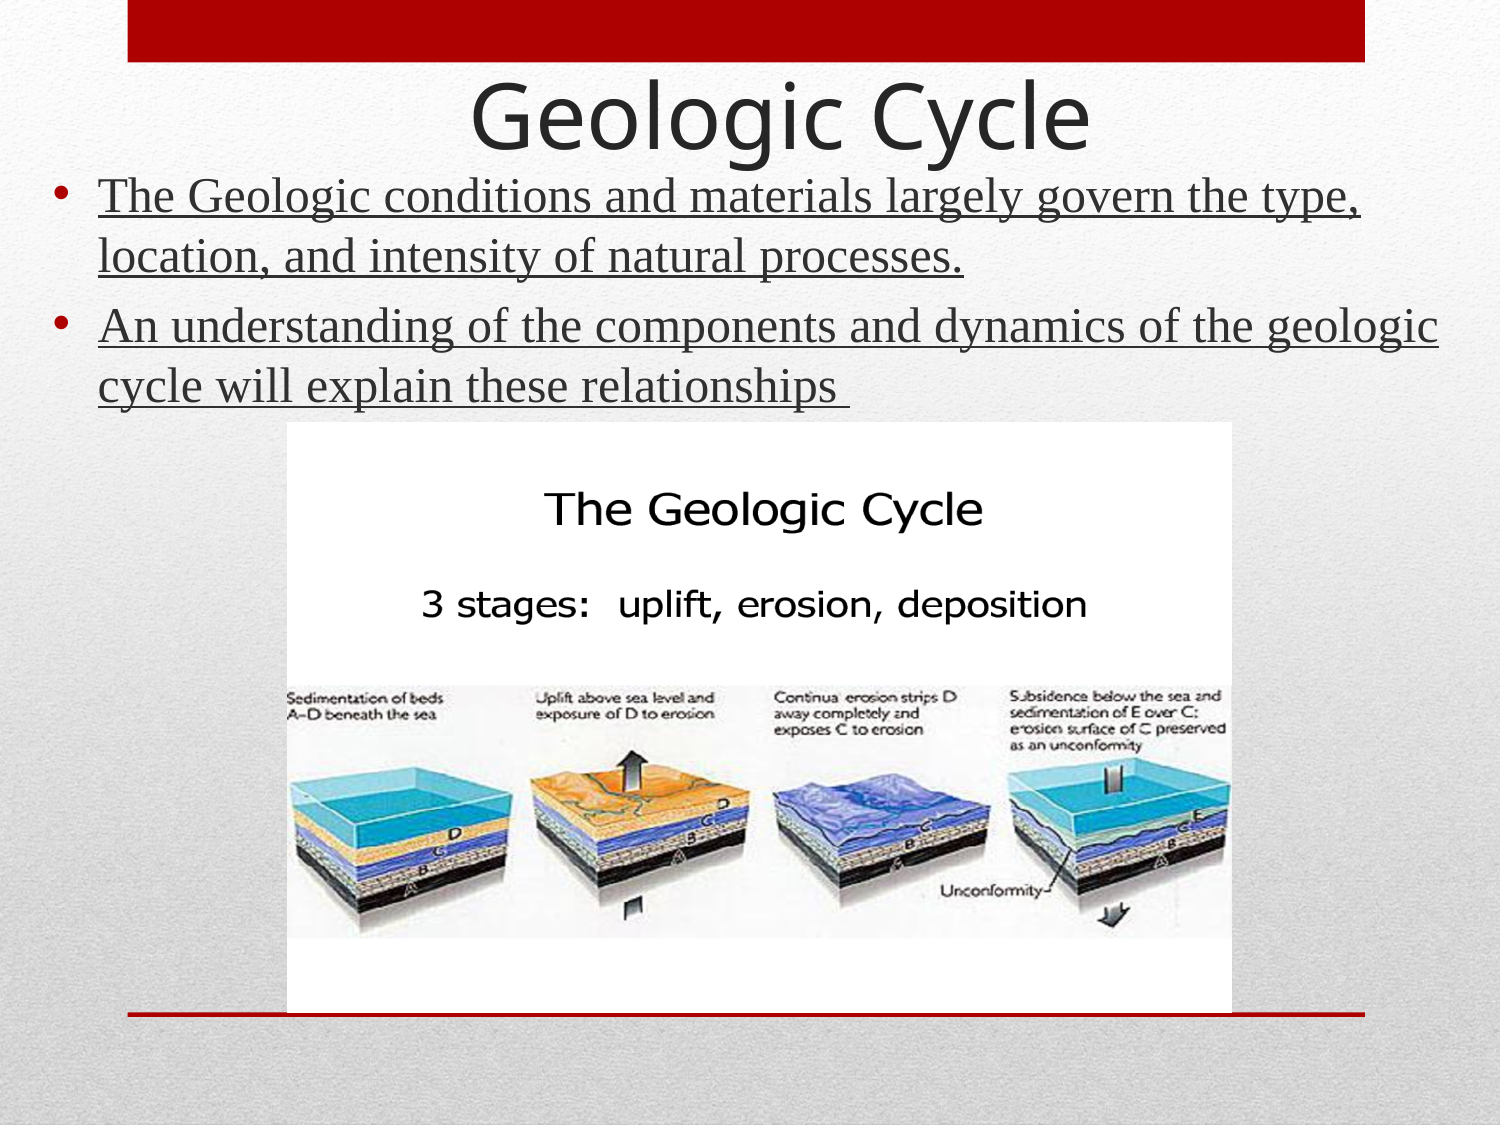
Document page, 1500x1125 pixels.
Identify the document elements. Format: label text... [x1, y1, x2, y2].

picture [286, 421, 1233, 1014]
title Geologic Cycle [62, 12, 1500, 125]
list The Geologic conditions and materials largely govern the type, location, and intensity of natural processes. An understanding of the components and dynamics of the geologic cycle will explain these relationships [37, 125, 1500, 450]
